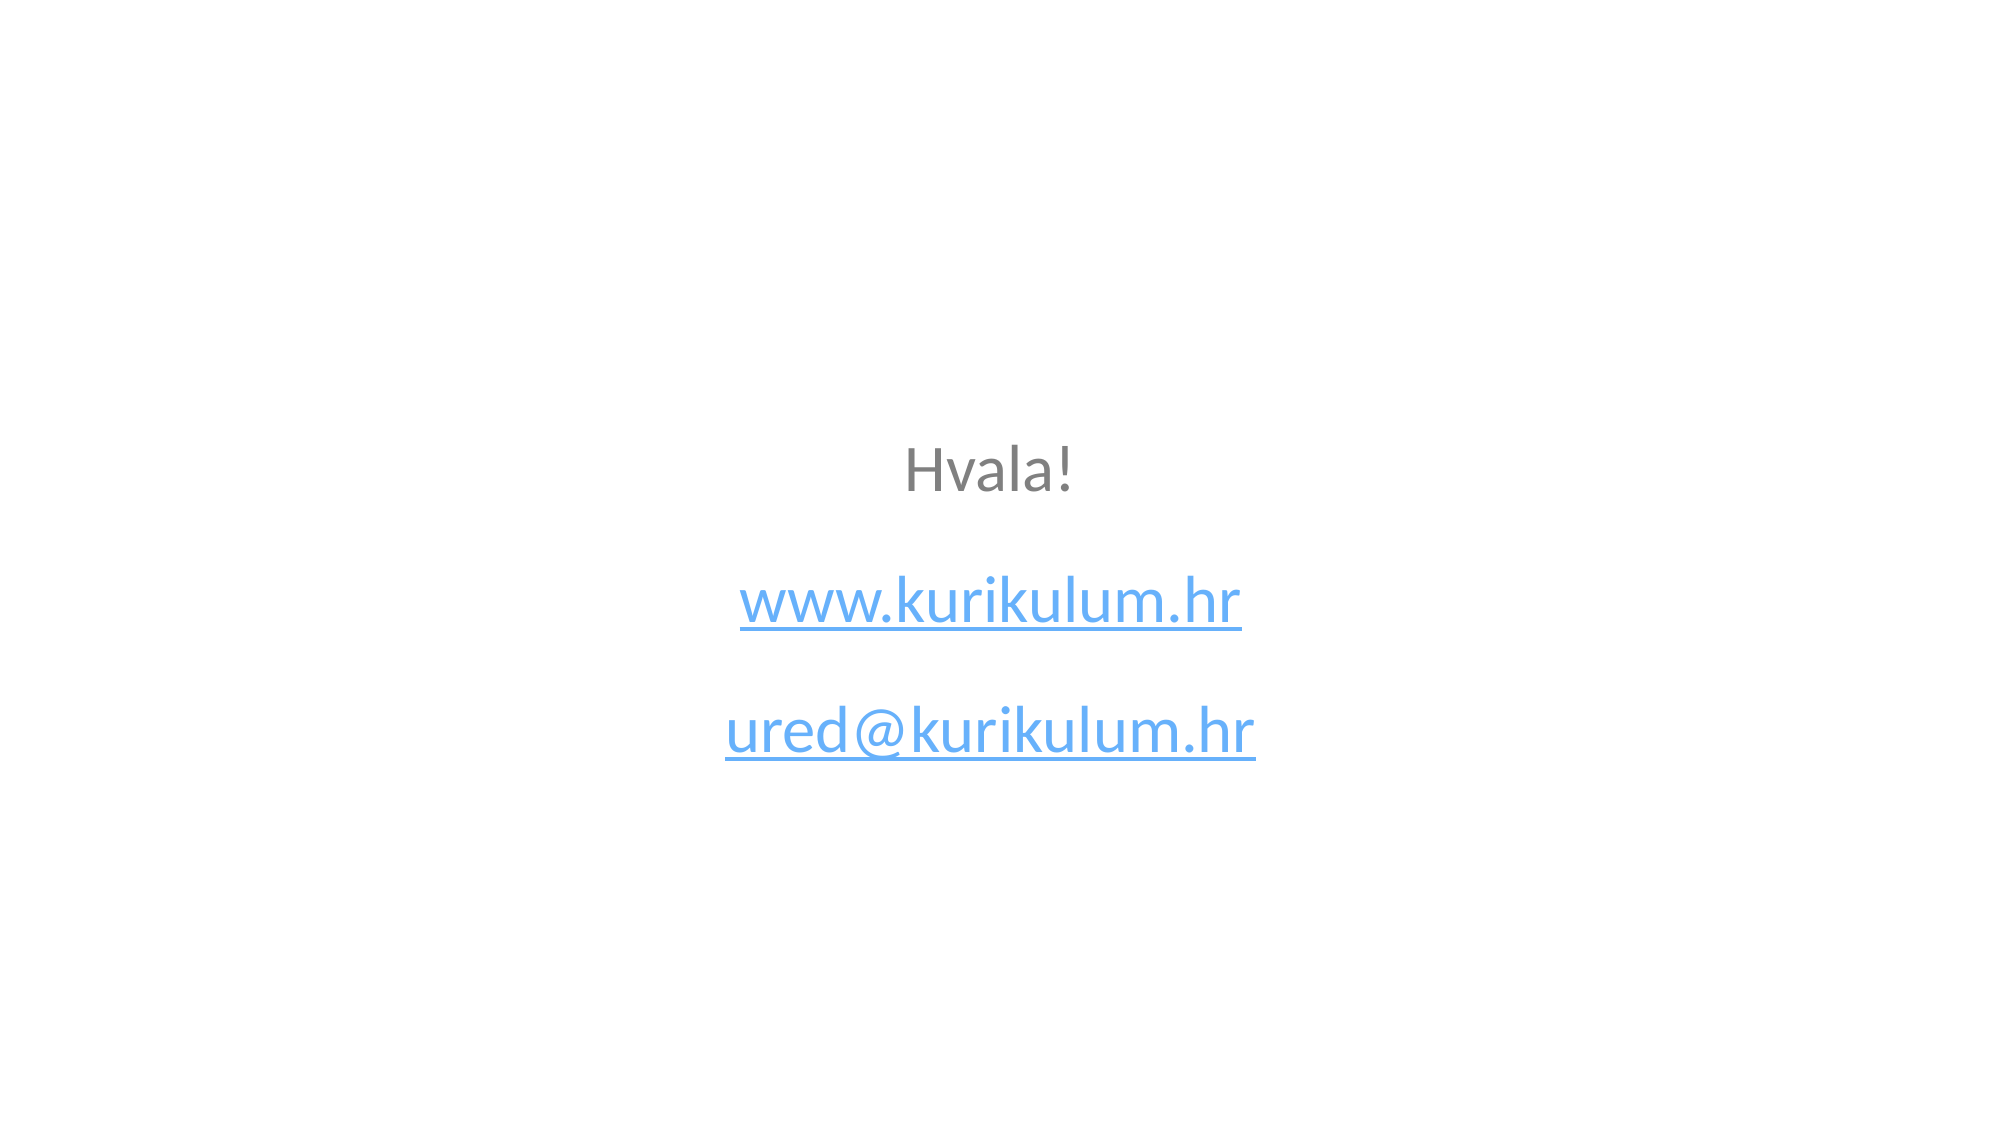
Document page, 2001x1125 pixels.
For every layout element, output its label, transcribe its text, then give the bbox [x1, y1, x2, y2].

text_box [28, 227, 1895, 831]
text_box Hvala! www.kurikulum.hr ured@kurikulum.hr [47, 287, 1934, 774]
